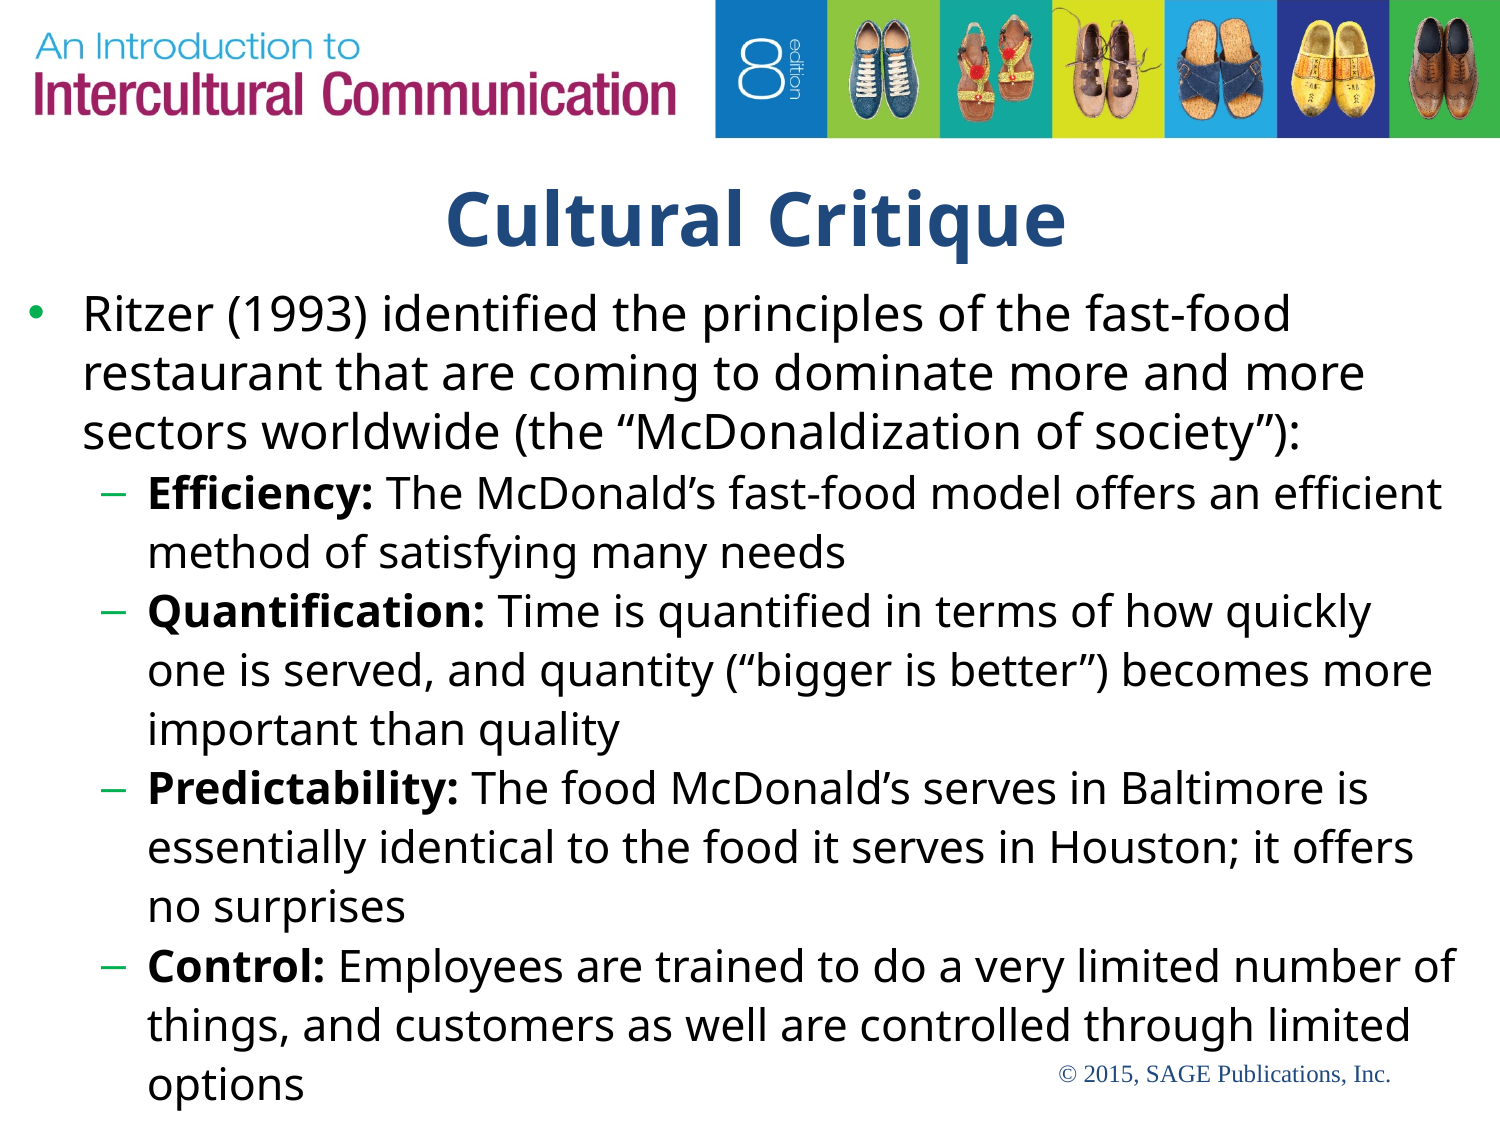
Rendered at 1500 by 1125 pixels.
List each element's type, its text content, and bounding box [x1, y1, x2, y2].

title Cultural Critique [62, 174, 1450, 258]
footer © 2015, SAGE Publications, Inc. [987, 1042, 1463, 1103]
picture [0, 0, 1500, 1125]
list Ritzer (1993) identified the principles of the fast-food restaurant that are coming to dominate more and more sectors worldwide (the “McDonaldization of society”): Efficiency: The McDonald’s fast-food model offers an efficient method of satisfying many needs Quantification: Time is quantified in terms of how quickly one is served, and quantity (“bigger is better”) becomes more important than quality Predictability: The food McDonald’s serves in Baltimore is essentially identical to the food it serves in Houston; it offers no surprises Control: Employees are trained to do a very limited number of things, and customers as well are controlled through limited options [12, 275, 1475, 1125]
